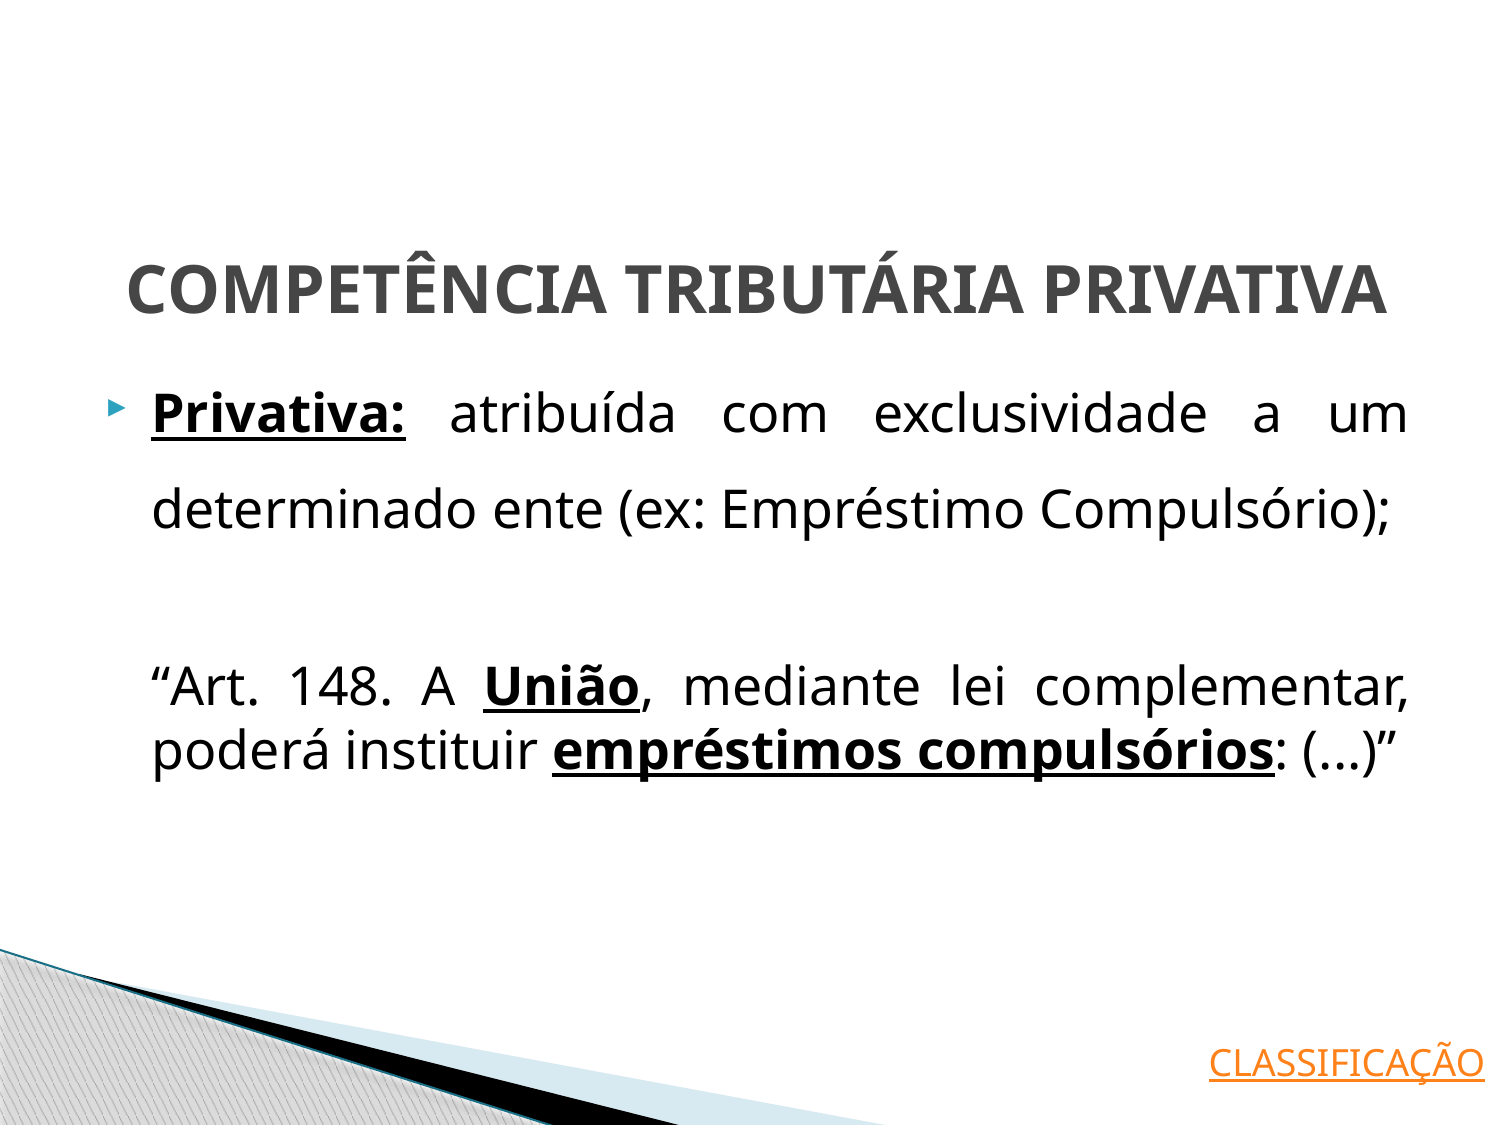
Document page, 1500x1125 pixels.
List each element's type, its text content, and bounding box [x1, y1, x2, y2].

list Privativa: atribuída com exclusividade a um determinado ente (ex: Empréstimo Compulsório); “Art. 148. A União, mediante lei complementar, poderá instituir empréstimos compulsórios: (...)” [75, 339, 1425, 1055]
title COMPETÊNCIA TRIBUTÁRIA PRIVATIVA [82, 199, 1432, 375]
text_box CLASSIFICAÇÃO [1171, 1031, 1500, 1097]
